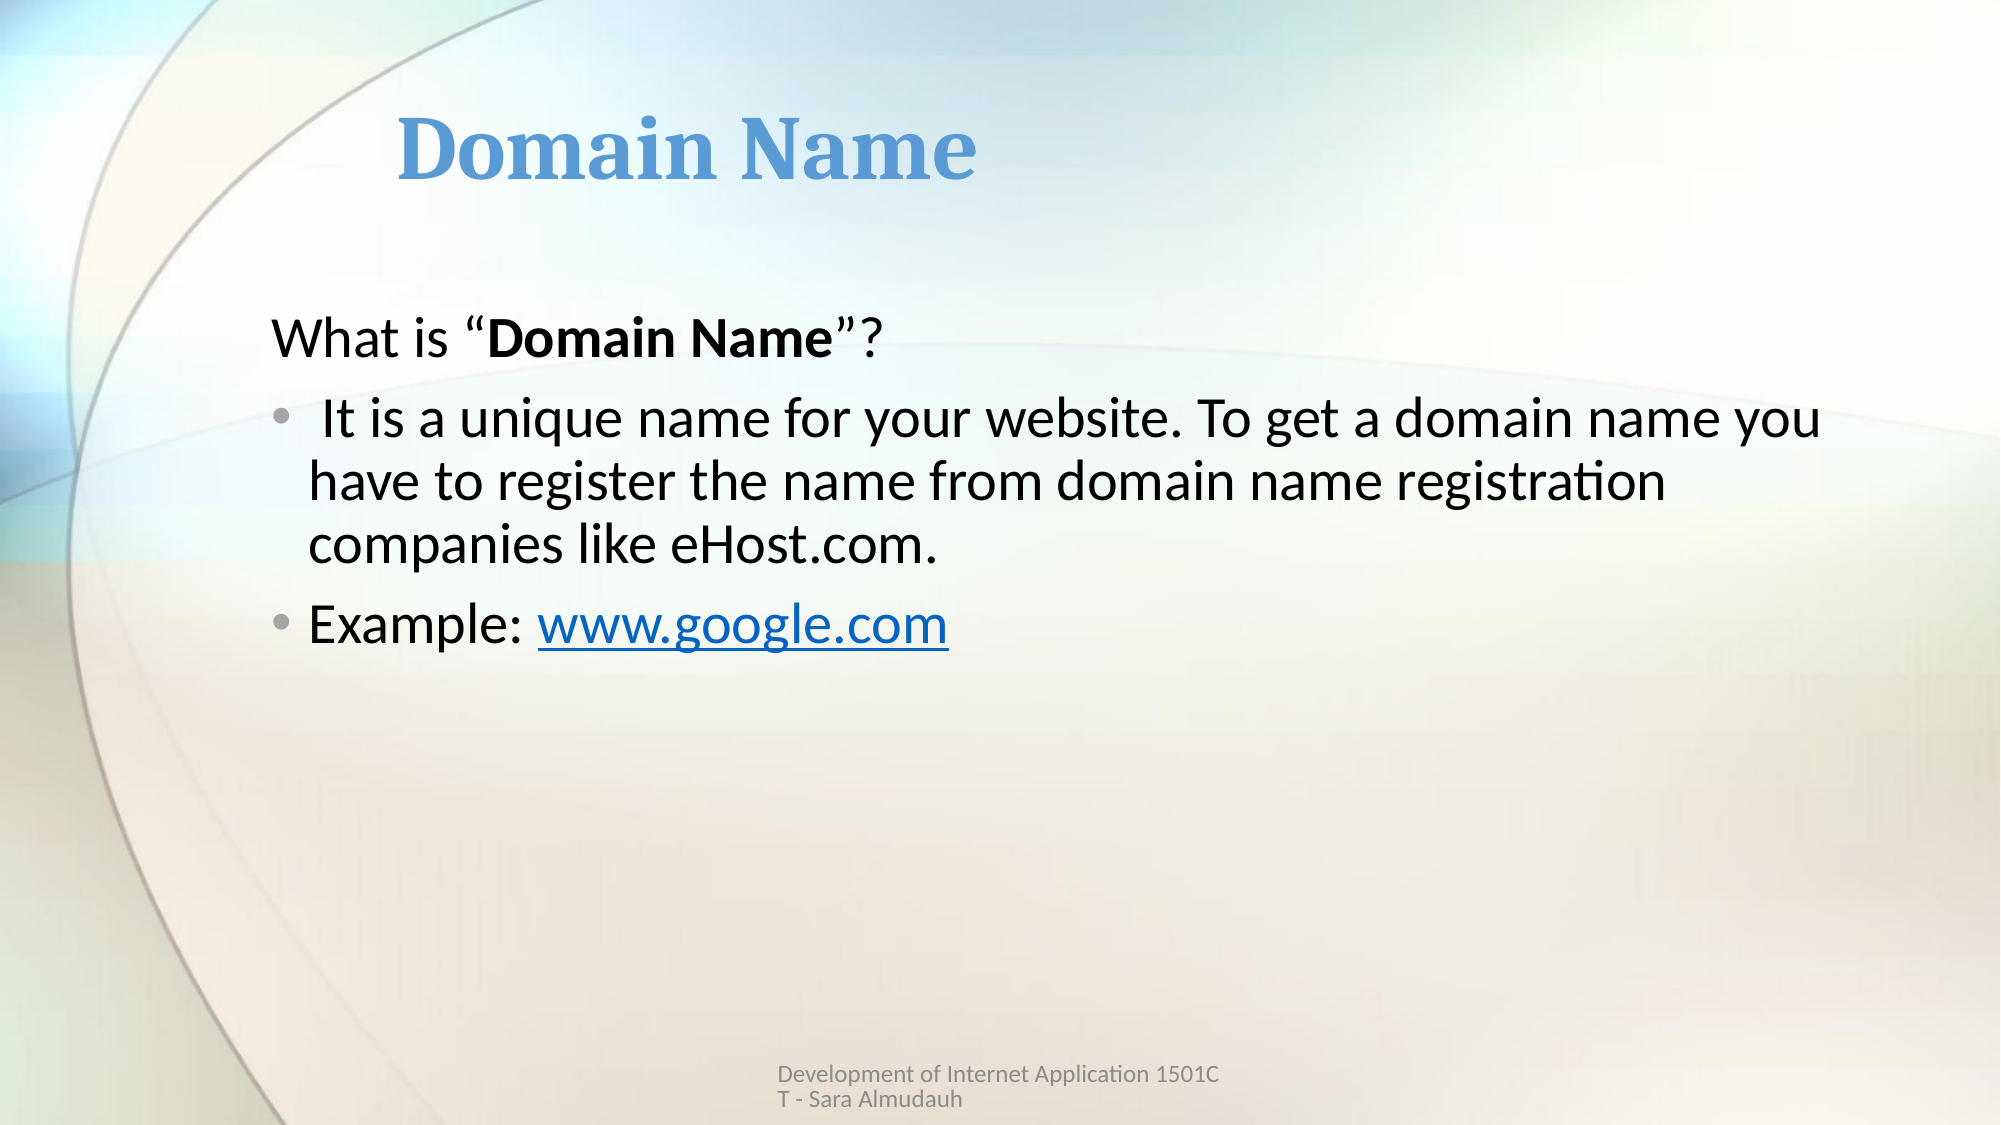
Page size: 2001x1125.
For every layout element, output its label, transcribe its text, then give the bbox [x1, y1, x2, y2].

list What is “Domain Name”? It is a unique name for your website. To get a domain name you have to register the name from domain name registration companies like eHost.com. Example: www.google.com [256, 299, 1863, 1014]
title Domain Name [381, 59, 1863, 227]
picture [0, 0, 2001, 1125]
footer Development of Internet Application 1501CT - Sara Almudauh [762, 1042, 1238, 1103]
